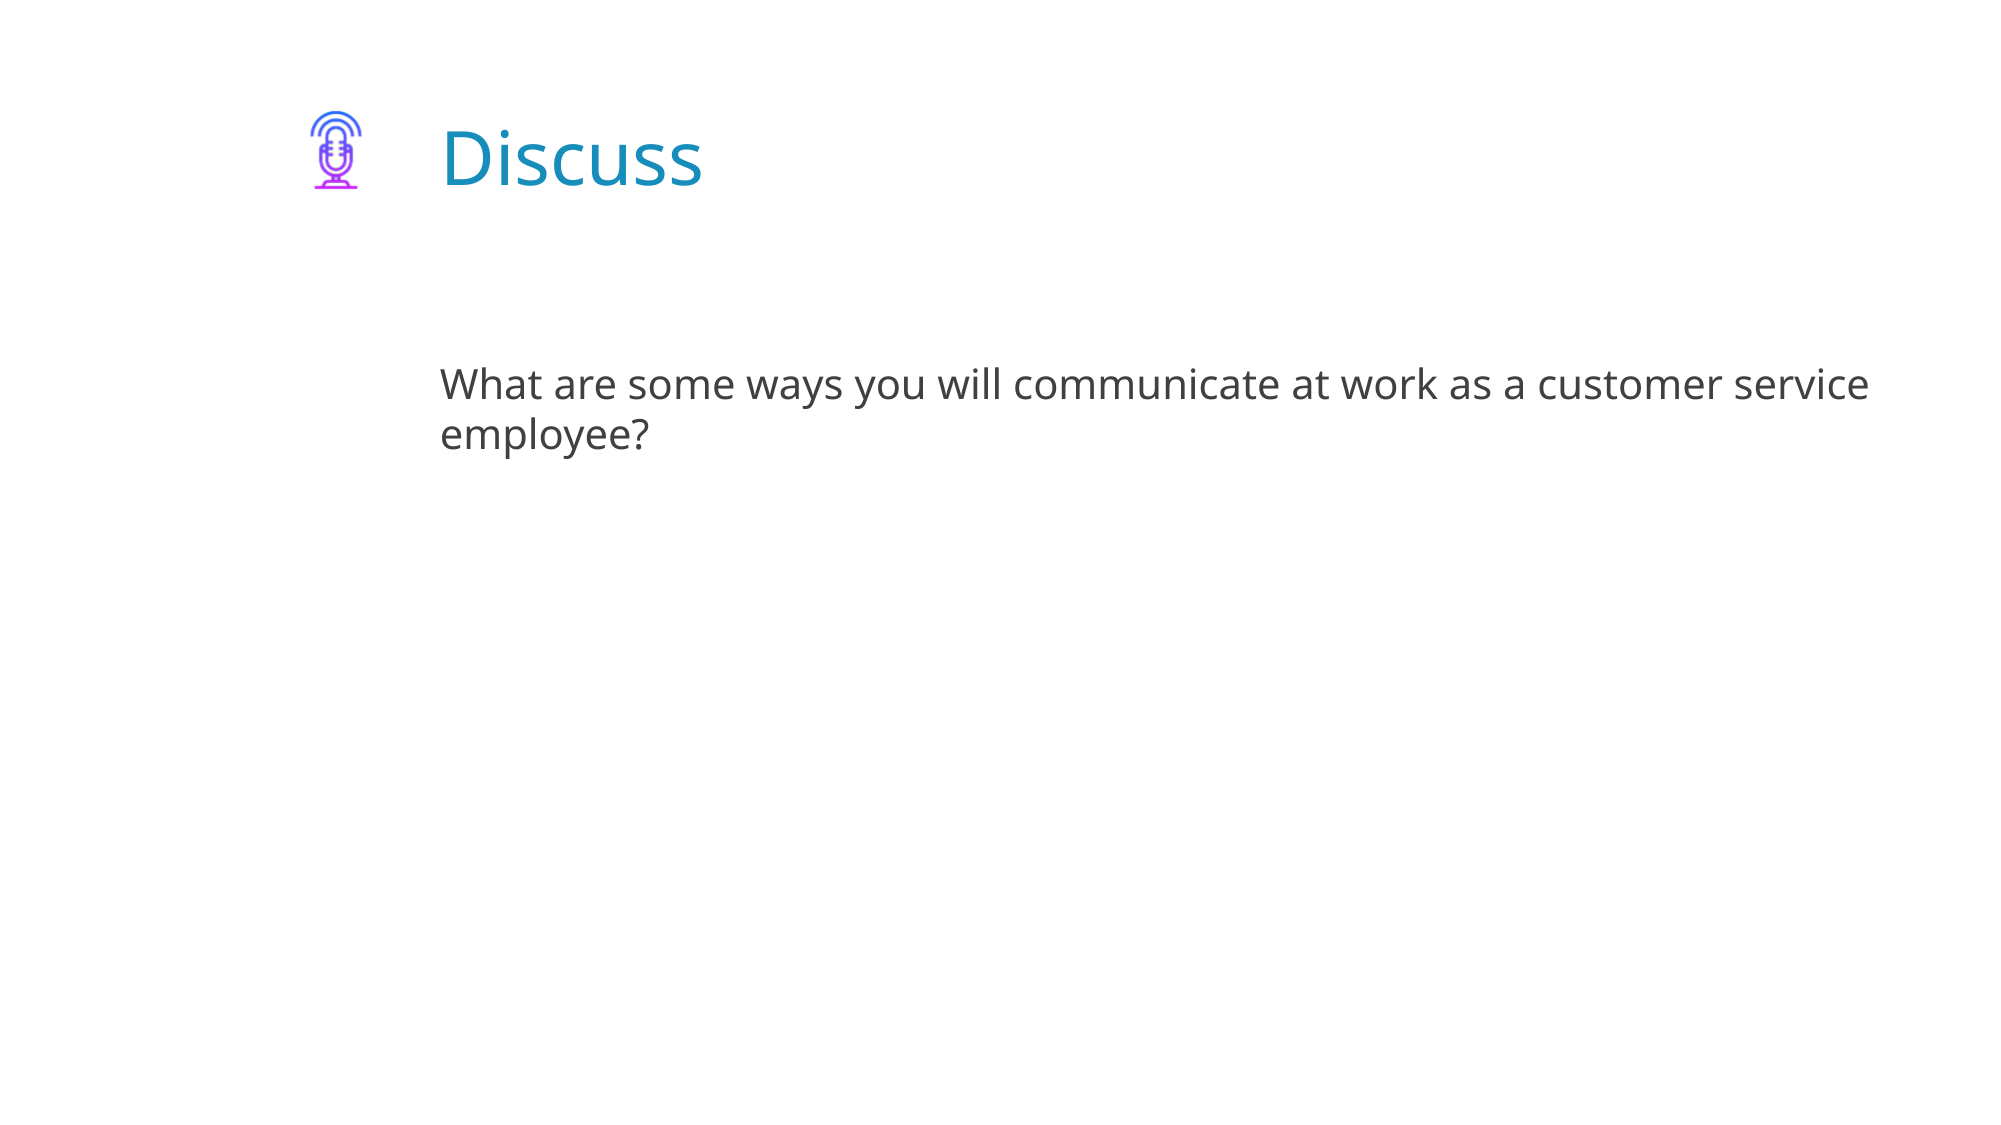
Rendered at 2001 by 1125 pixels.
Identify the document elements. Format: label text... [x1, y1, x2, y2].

list What are some ways you will communicate at work as a customer service employee? [424, 350, 1888, 1074]
title Discuss [425, 102, 1888, 313]
picture [287, 102, 384, 198]
